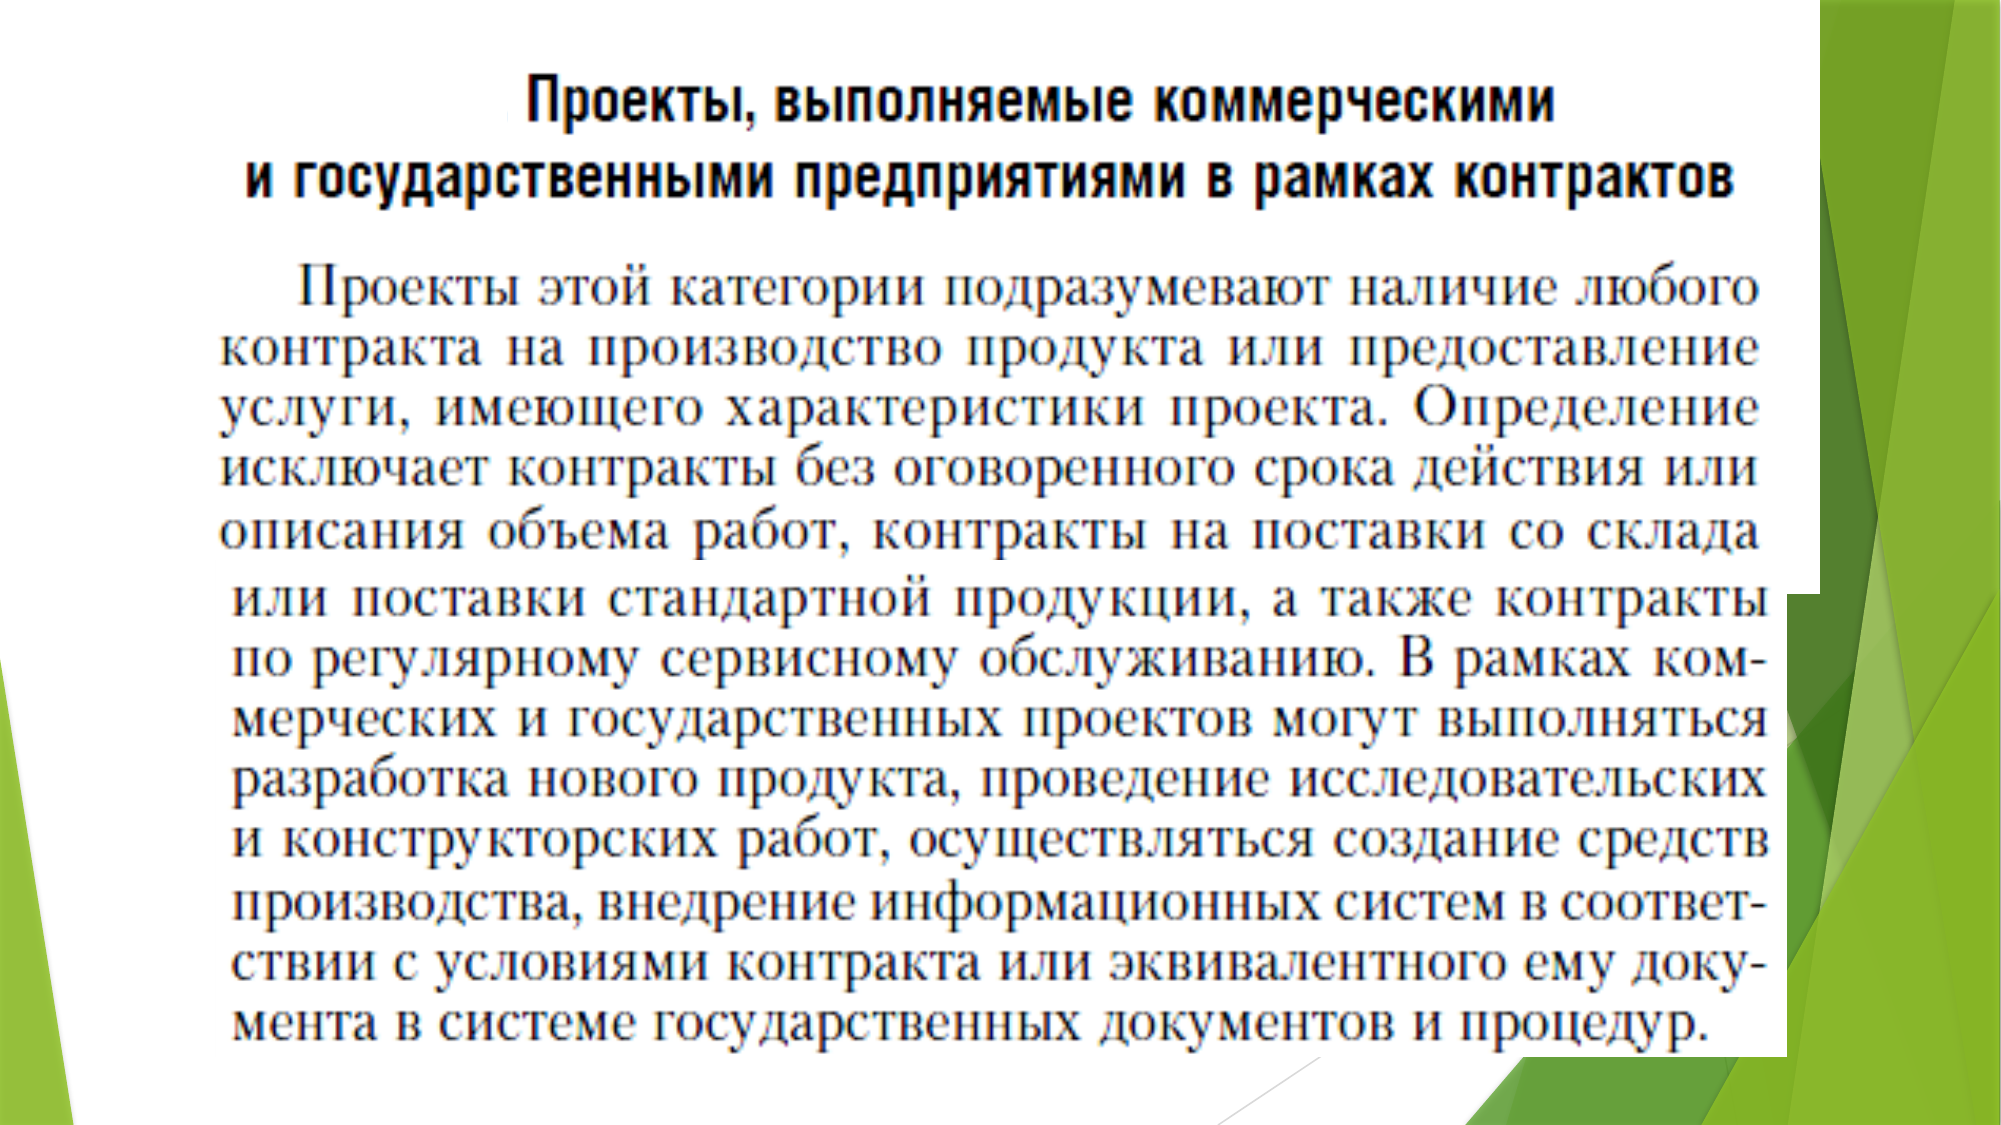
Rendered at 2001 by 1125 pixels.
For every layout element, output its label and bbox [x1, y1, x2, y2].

picture [162, 0, 1820, 1058]
